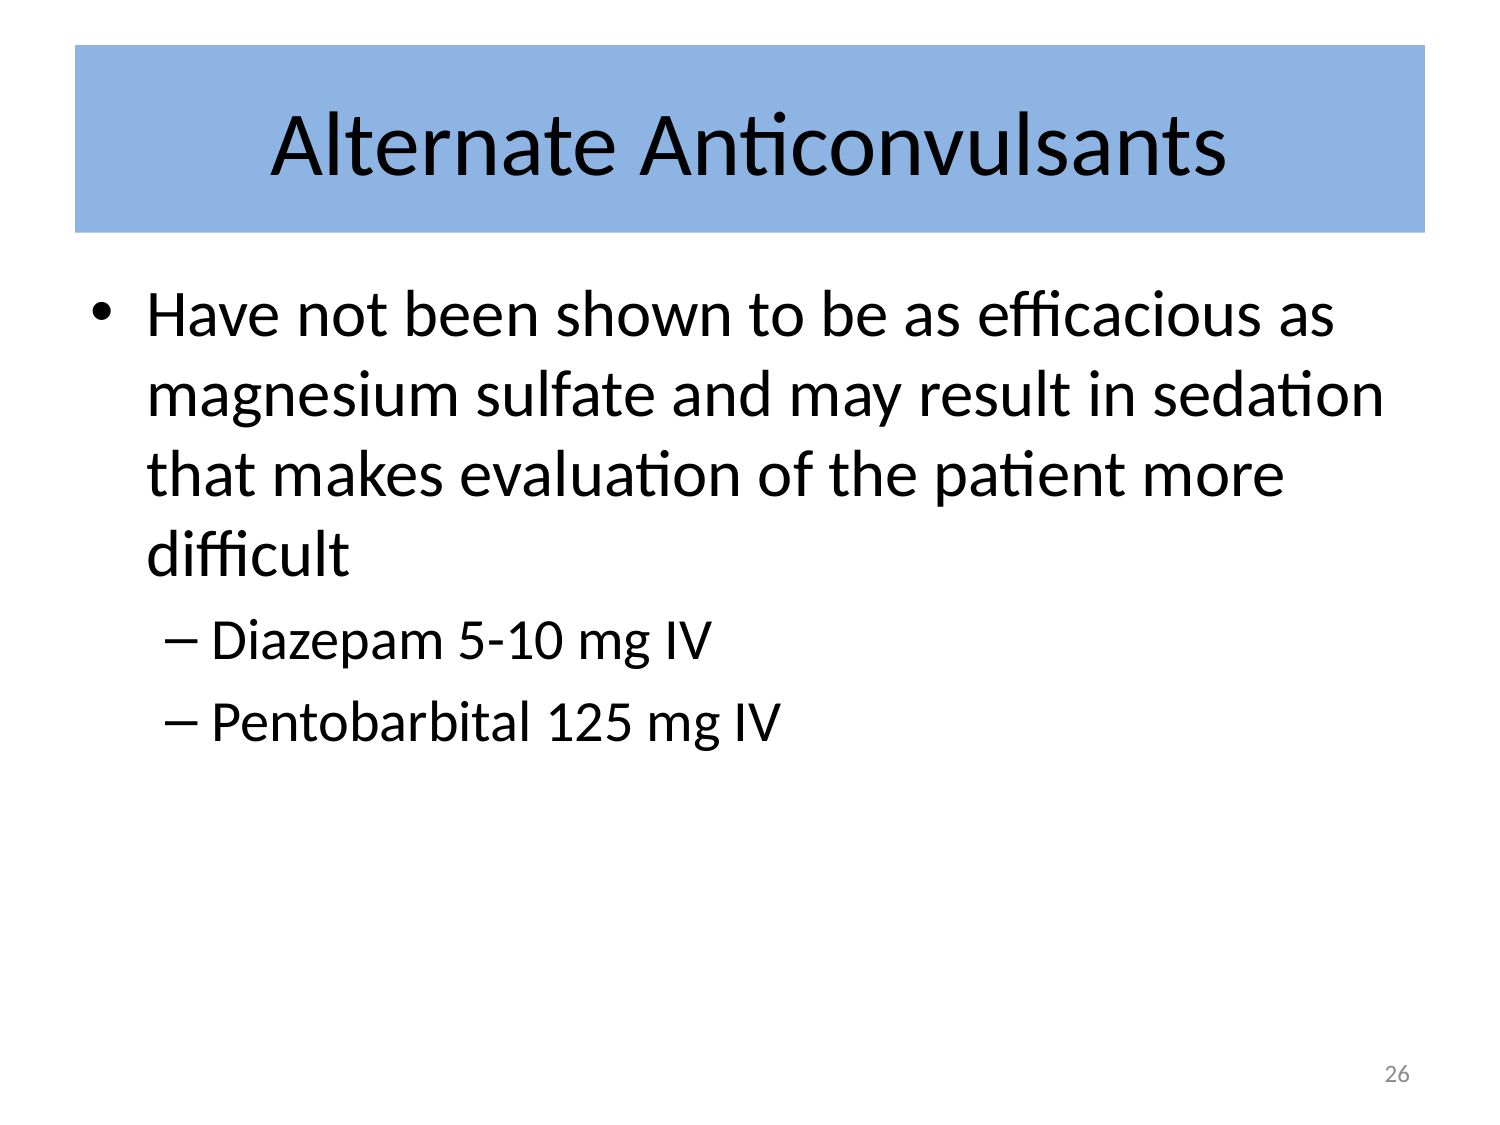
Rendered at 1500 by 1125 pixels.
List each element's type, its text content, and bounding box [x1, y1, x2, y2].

title Alternate Anticonvulsants [75, 45, 1425, 233]
list Have not been shown to be as efficacious as magnesium sulfate and may result in sedation that makes evaluation of the patient more difficult Diazepam 5-10 mg IV Pentobarbital 125 mg IV [75, 262, 1425, 1005]
slide_number 26 [1074, 1042, 1425, 1103]
